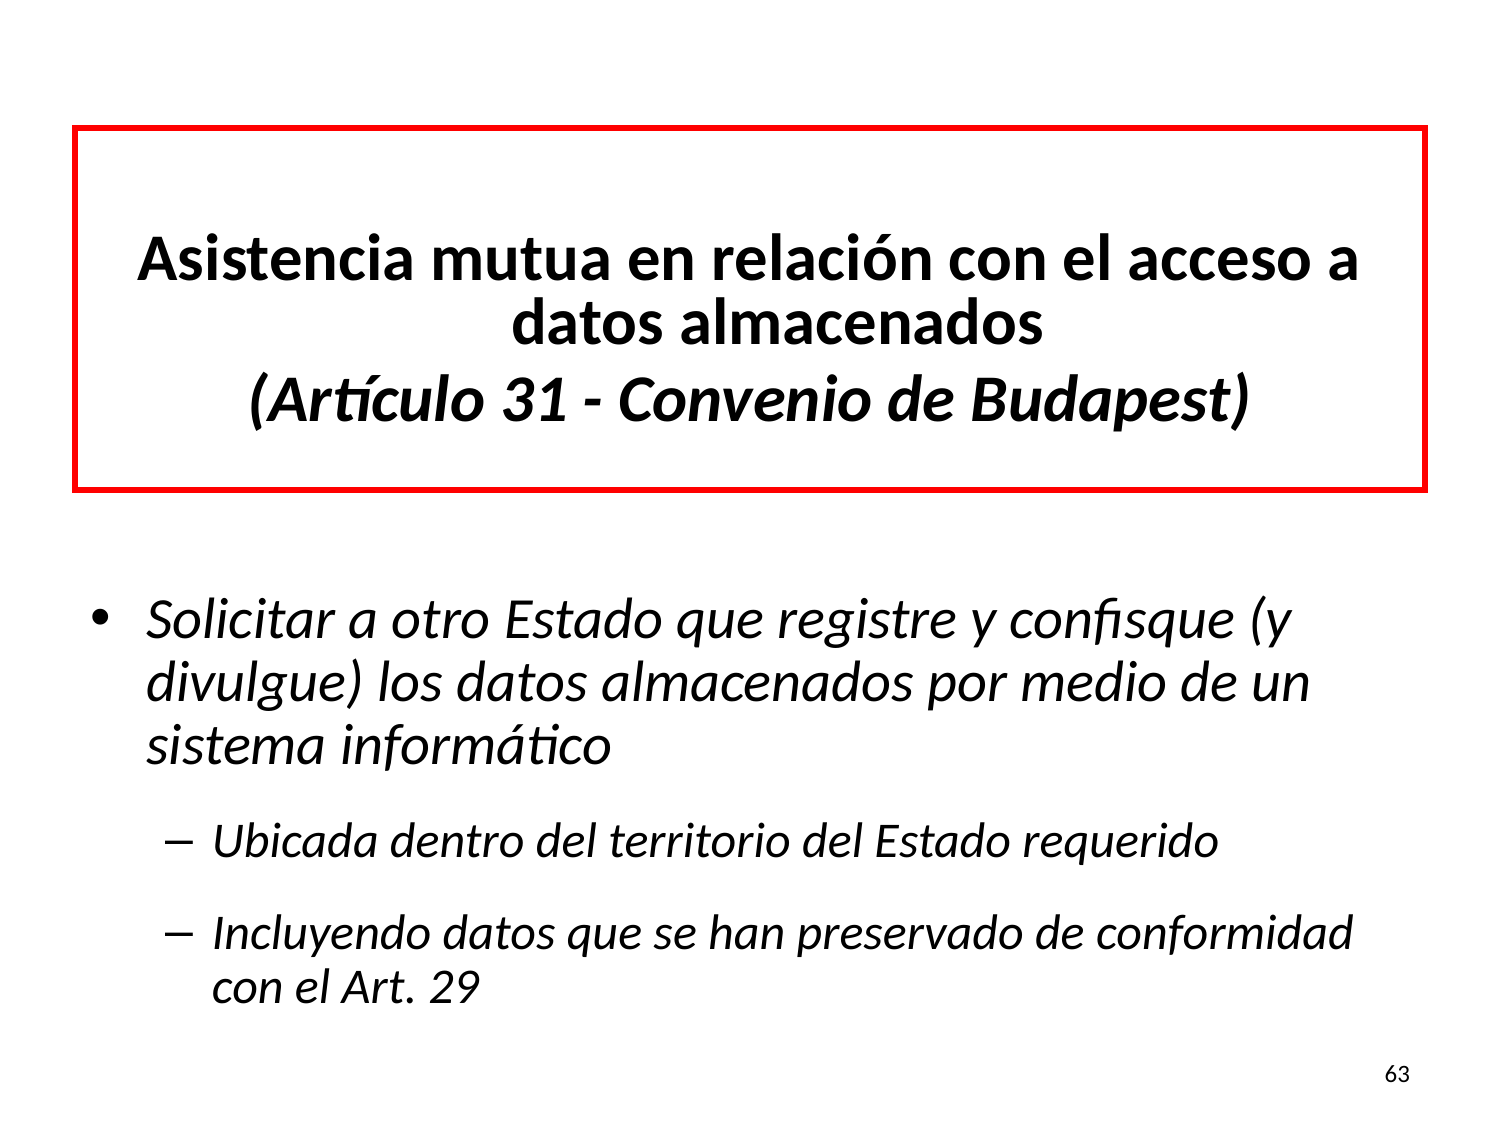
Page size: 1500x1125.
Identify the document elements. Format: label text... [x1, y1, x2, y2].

text_box Asistencia mutua en relación con el acceso a datos almacenados (Artículo 31 - Convenio de Budapest) Solicitar a otro Estado que registre y confisque (y divulgue) los datos almacenados por medio de un sistema informático Ubicada dentro del territorio del Estado requerido Incluyendo datos que se han preservado de conformidad con el Art. 29 [74, 128, 1425, 491]
slide_number 63 [1074, 1042, 1425, 1103]
